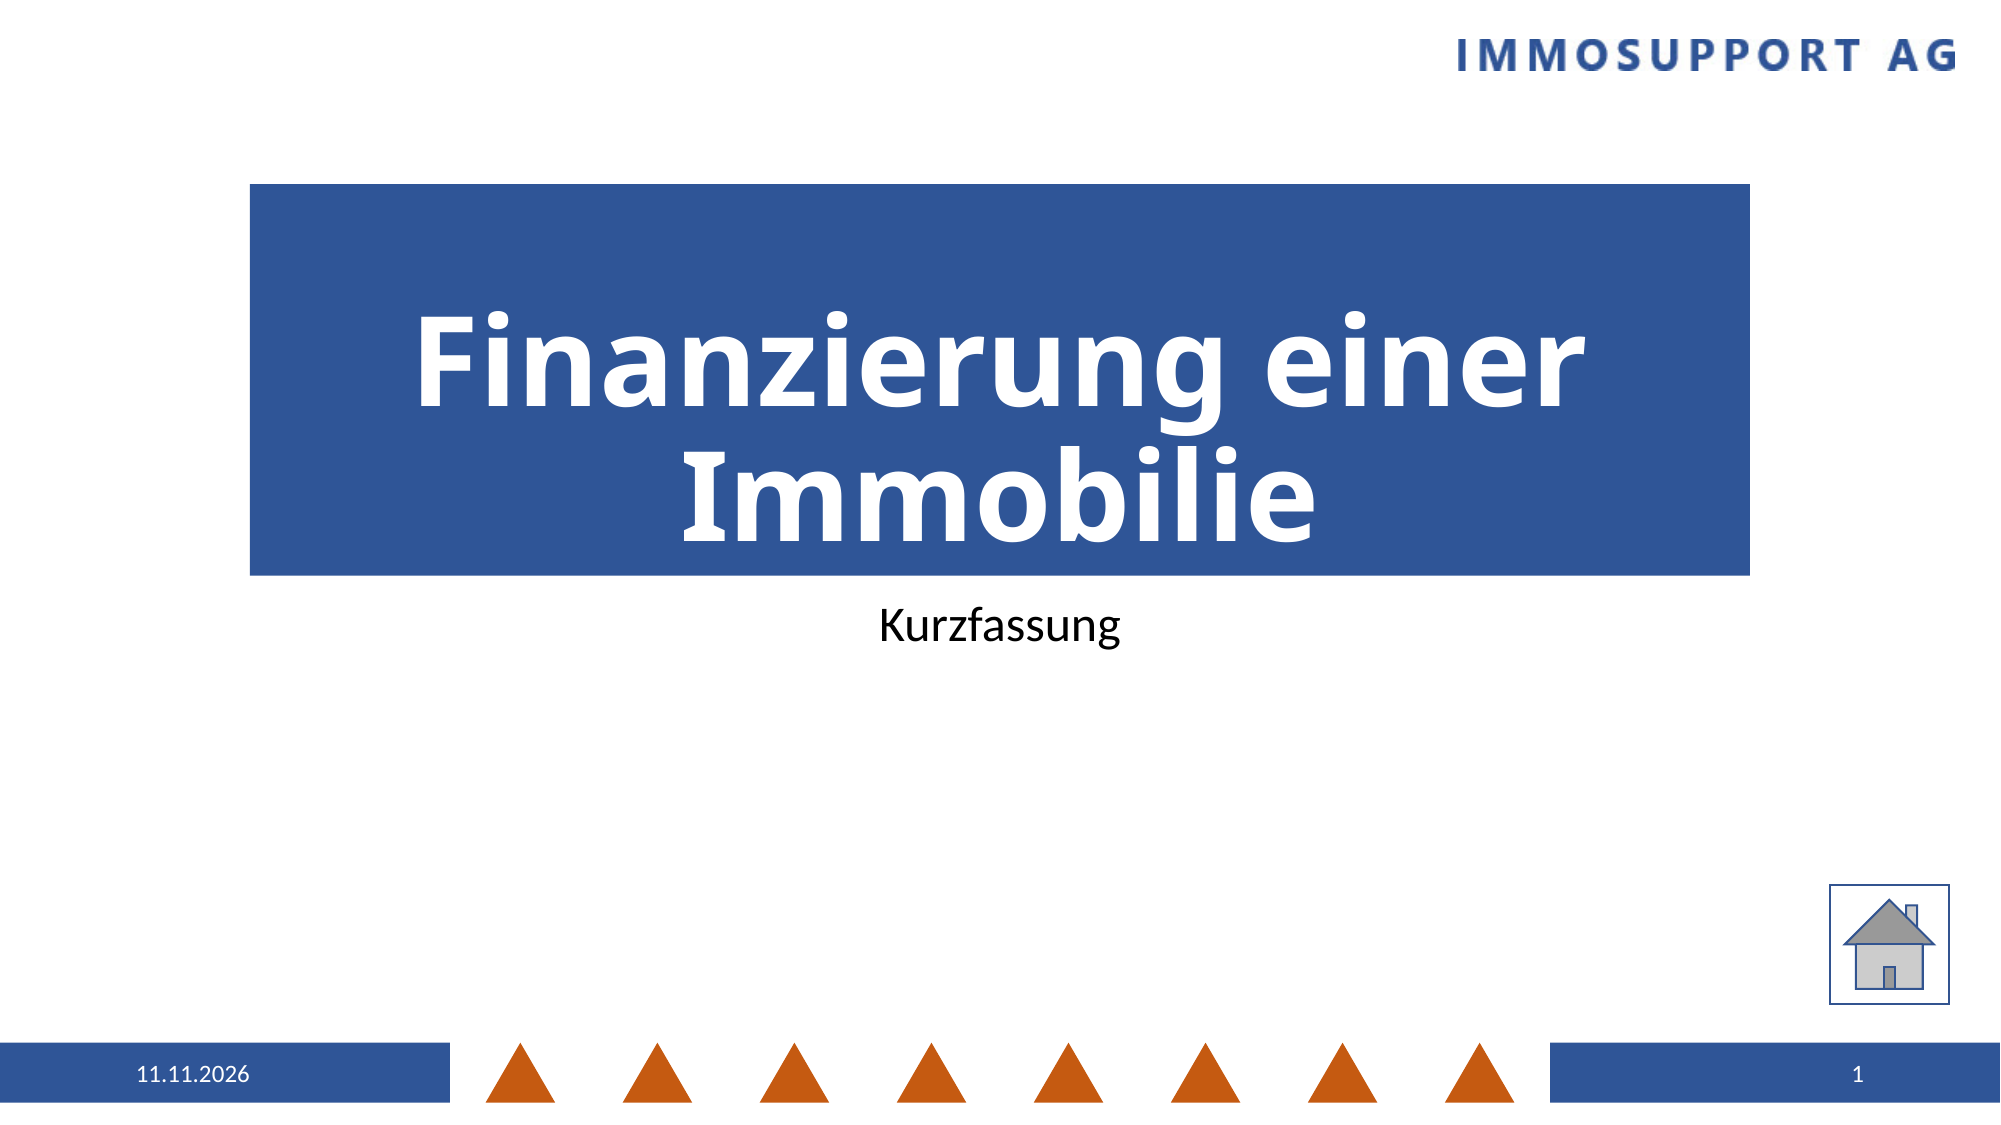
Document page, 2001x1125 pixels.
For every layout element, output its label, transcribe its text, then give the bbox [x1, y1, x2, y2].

picture [1458, 39, 1955, 71]
subtitle Kurzfassung [249, 590, 1750, 863]
title Finanzierung einer Immobilie [249, 184, 1750, 576]
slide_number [0, 1042, 450, 1103]
text_box [1443, 1040, 1517, 1104]
slide_number 1 [1550, 1042, 2000, 1103]
text_box [620, 1040, 694, 1104]
text_box [1169, 1040, 1243, 1104]
text_box [1306, 1040, 1380, 1104]
text_box [1031, 1040, 1106, 1104]
text_box [757, 1040, 831, 1104]
text_box [1829, 884, 1950, 1005]
text_box [894, 1040, 969, 1104]
text_box [483, 1040, 557, 1104]
